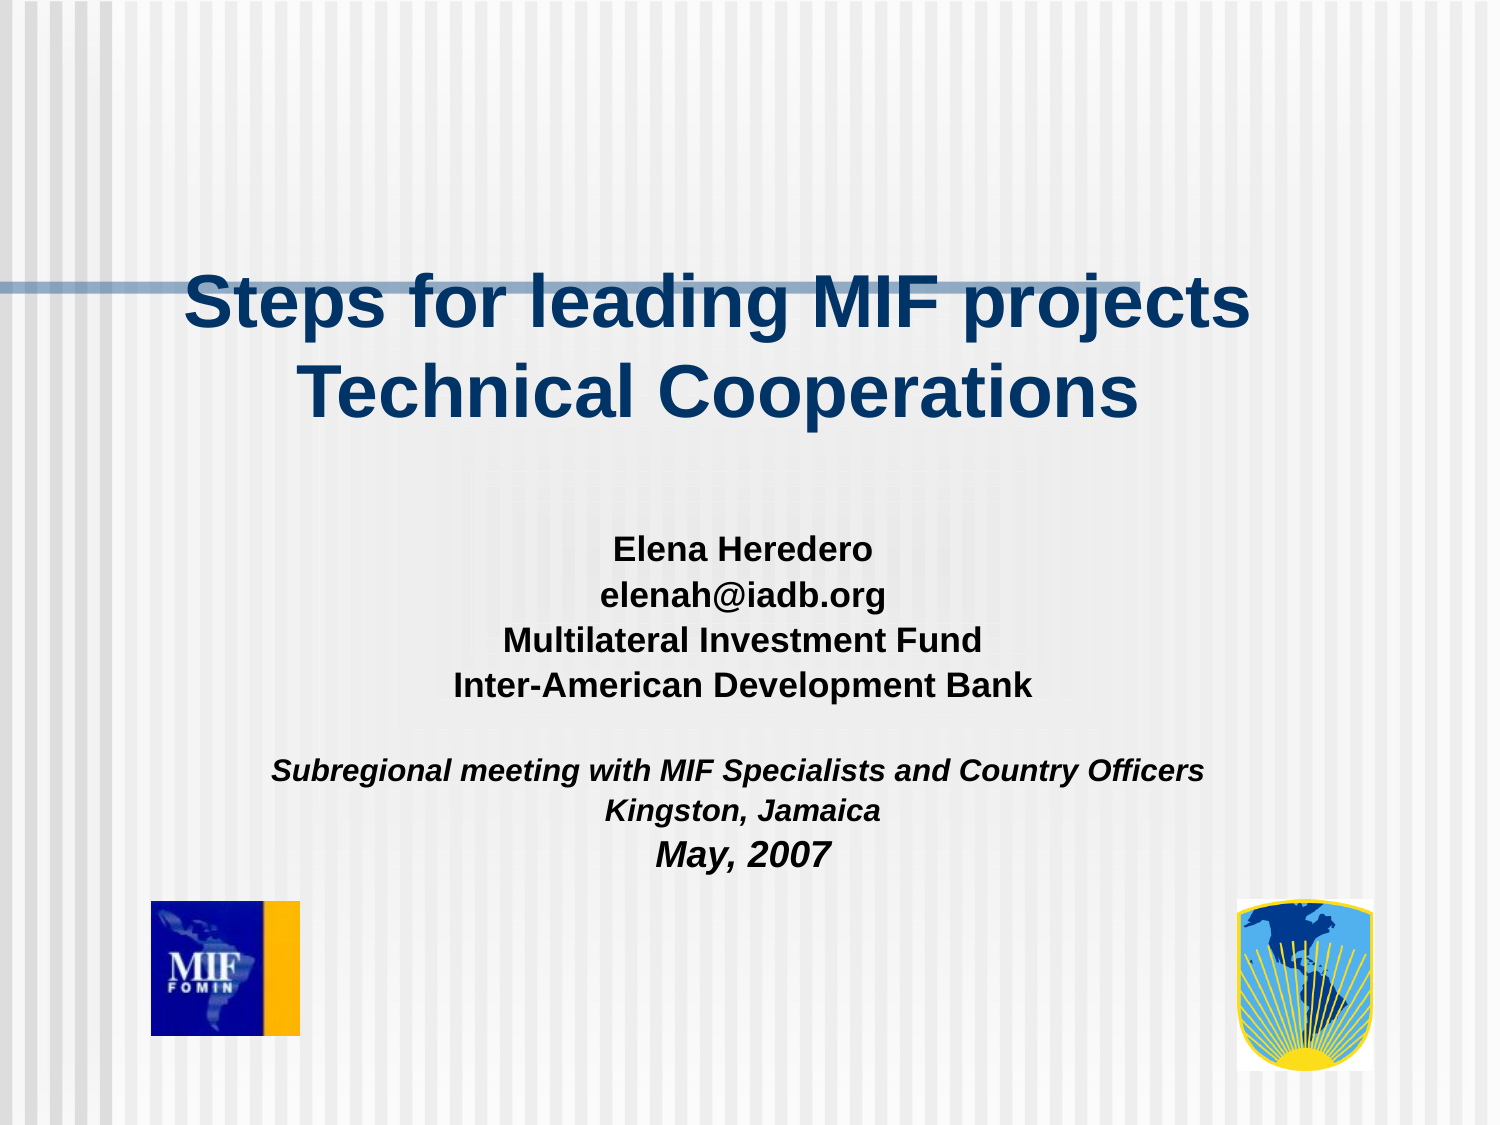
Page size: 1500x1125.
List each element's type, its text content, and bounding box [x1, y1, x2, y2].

picture [1237, 899, 1373, 1072]
title Steps for leading MIF projects Technical Cooperations [37, 244, 1401, 441]
picture [149, 899, 301, 1036]
list Elena Heredero elenah@iadb.org Multilateral Investment Fund Inter-American Development Bank Subregional meeting with MIF Specialists and Country Officers Kingston, Jamaica May, 2007 [87, 337, 1400, 797]
